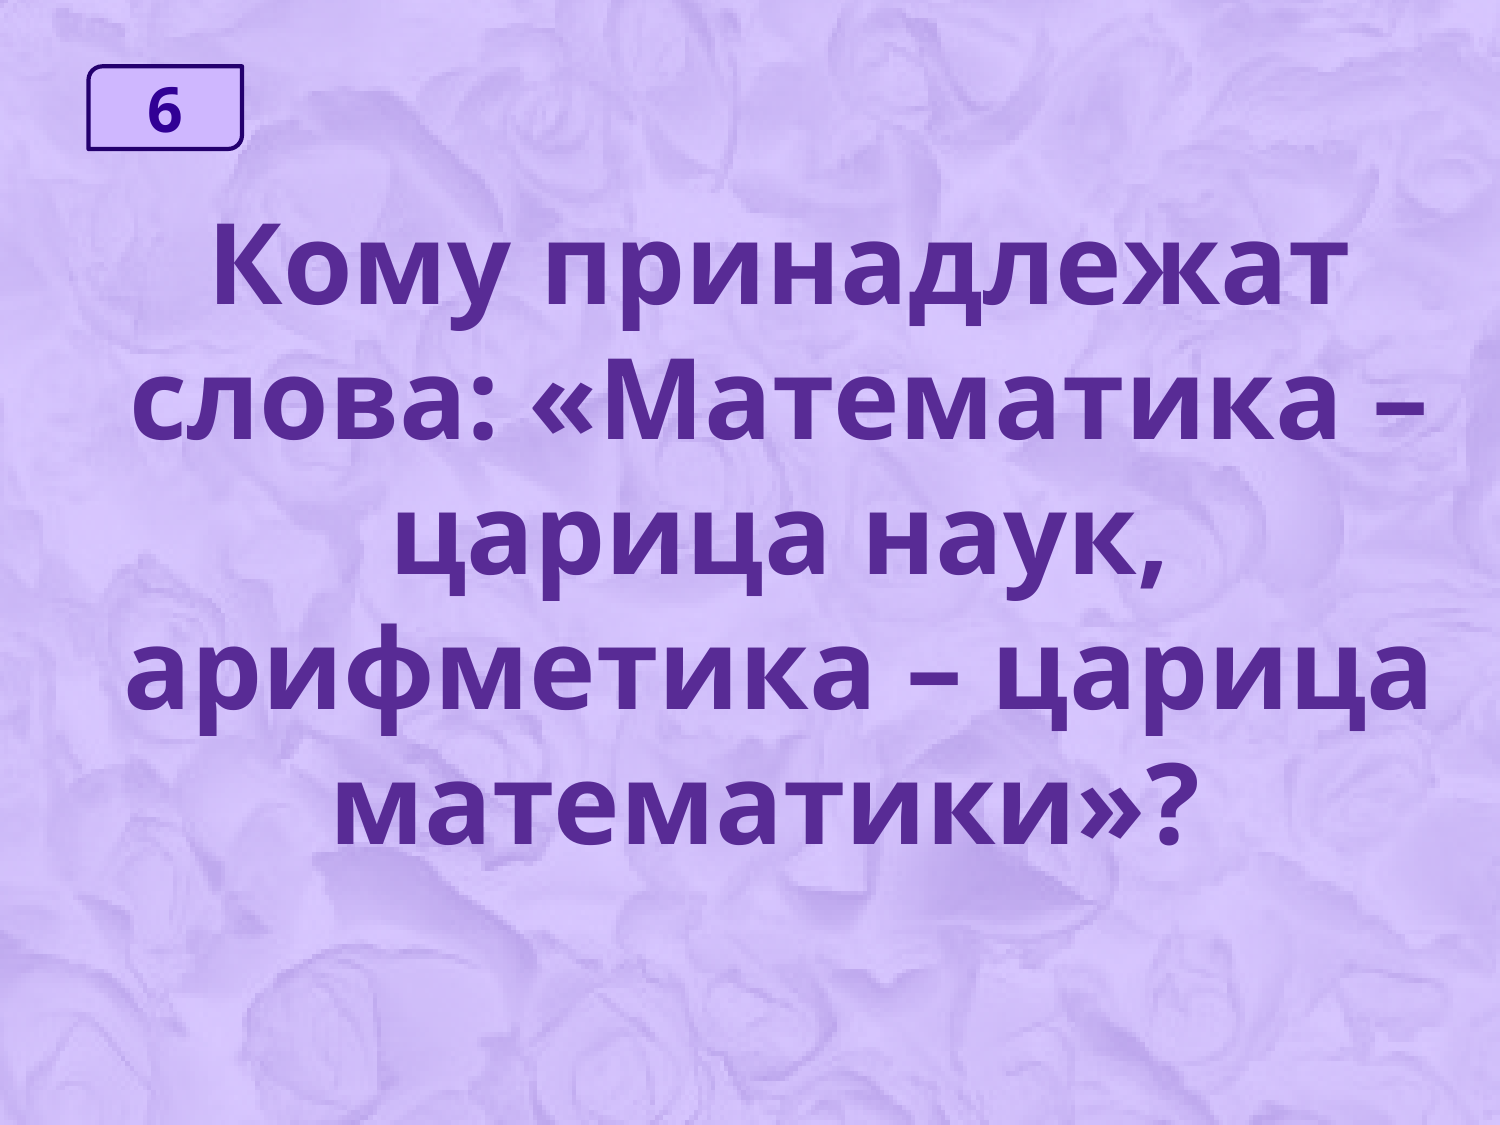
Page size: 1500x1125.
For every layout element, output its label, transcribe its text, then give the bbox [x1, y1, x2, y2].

text_box Кому принадлежат слова: «Математика – царица наук, арифметика – царица математики»? [88, 184, 1471, 875]
text_box 6 [86, 64, 245, 152]
